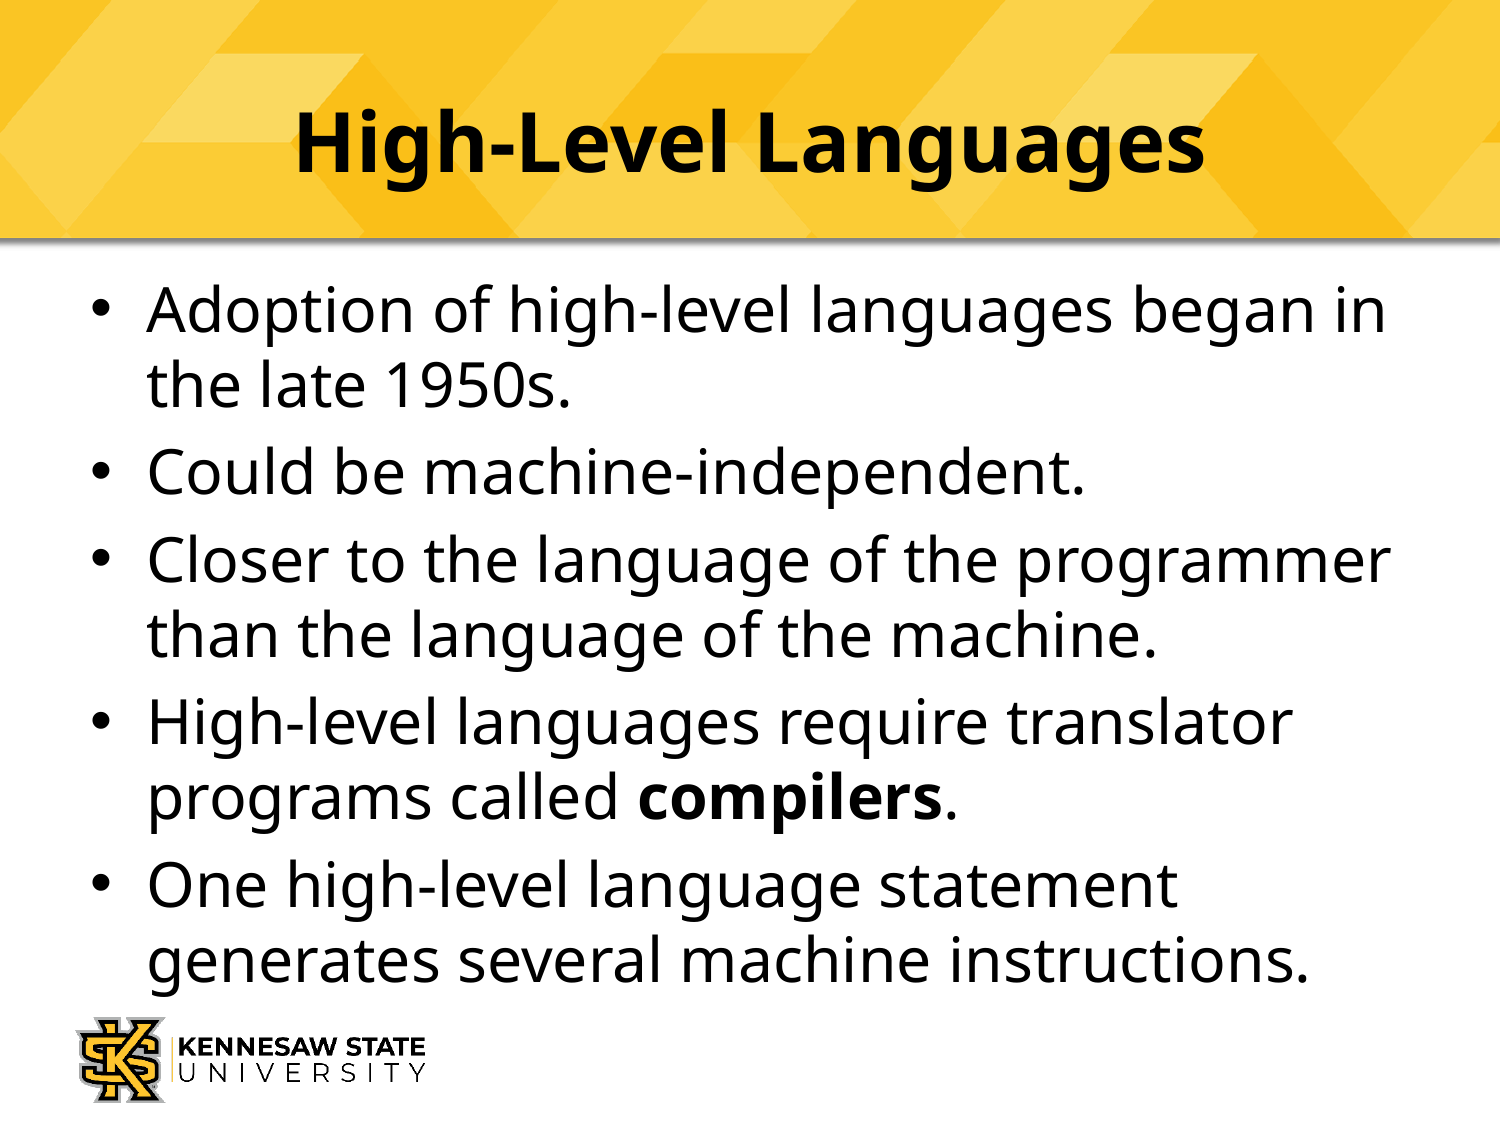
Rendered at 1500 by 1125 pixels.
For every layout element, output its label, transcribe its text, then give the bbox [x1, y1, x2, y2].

picture [75, 1017, 425, 1103]
list Adoption of high-level languages began in the late 1950s. Could be machine-independent. Closer to the language of the programmer than the language of the machine. High-level languages require translator programs called compilers. One high-level language statement generates several machine instructions. [75, 262, 1425, 1005]
title High-Level Languages [75, 45, 1425, 233]
picture [0, 0, 1500, 251]
